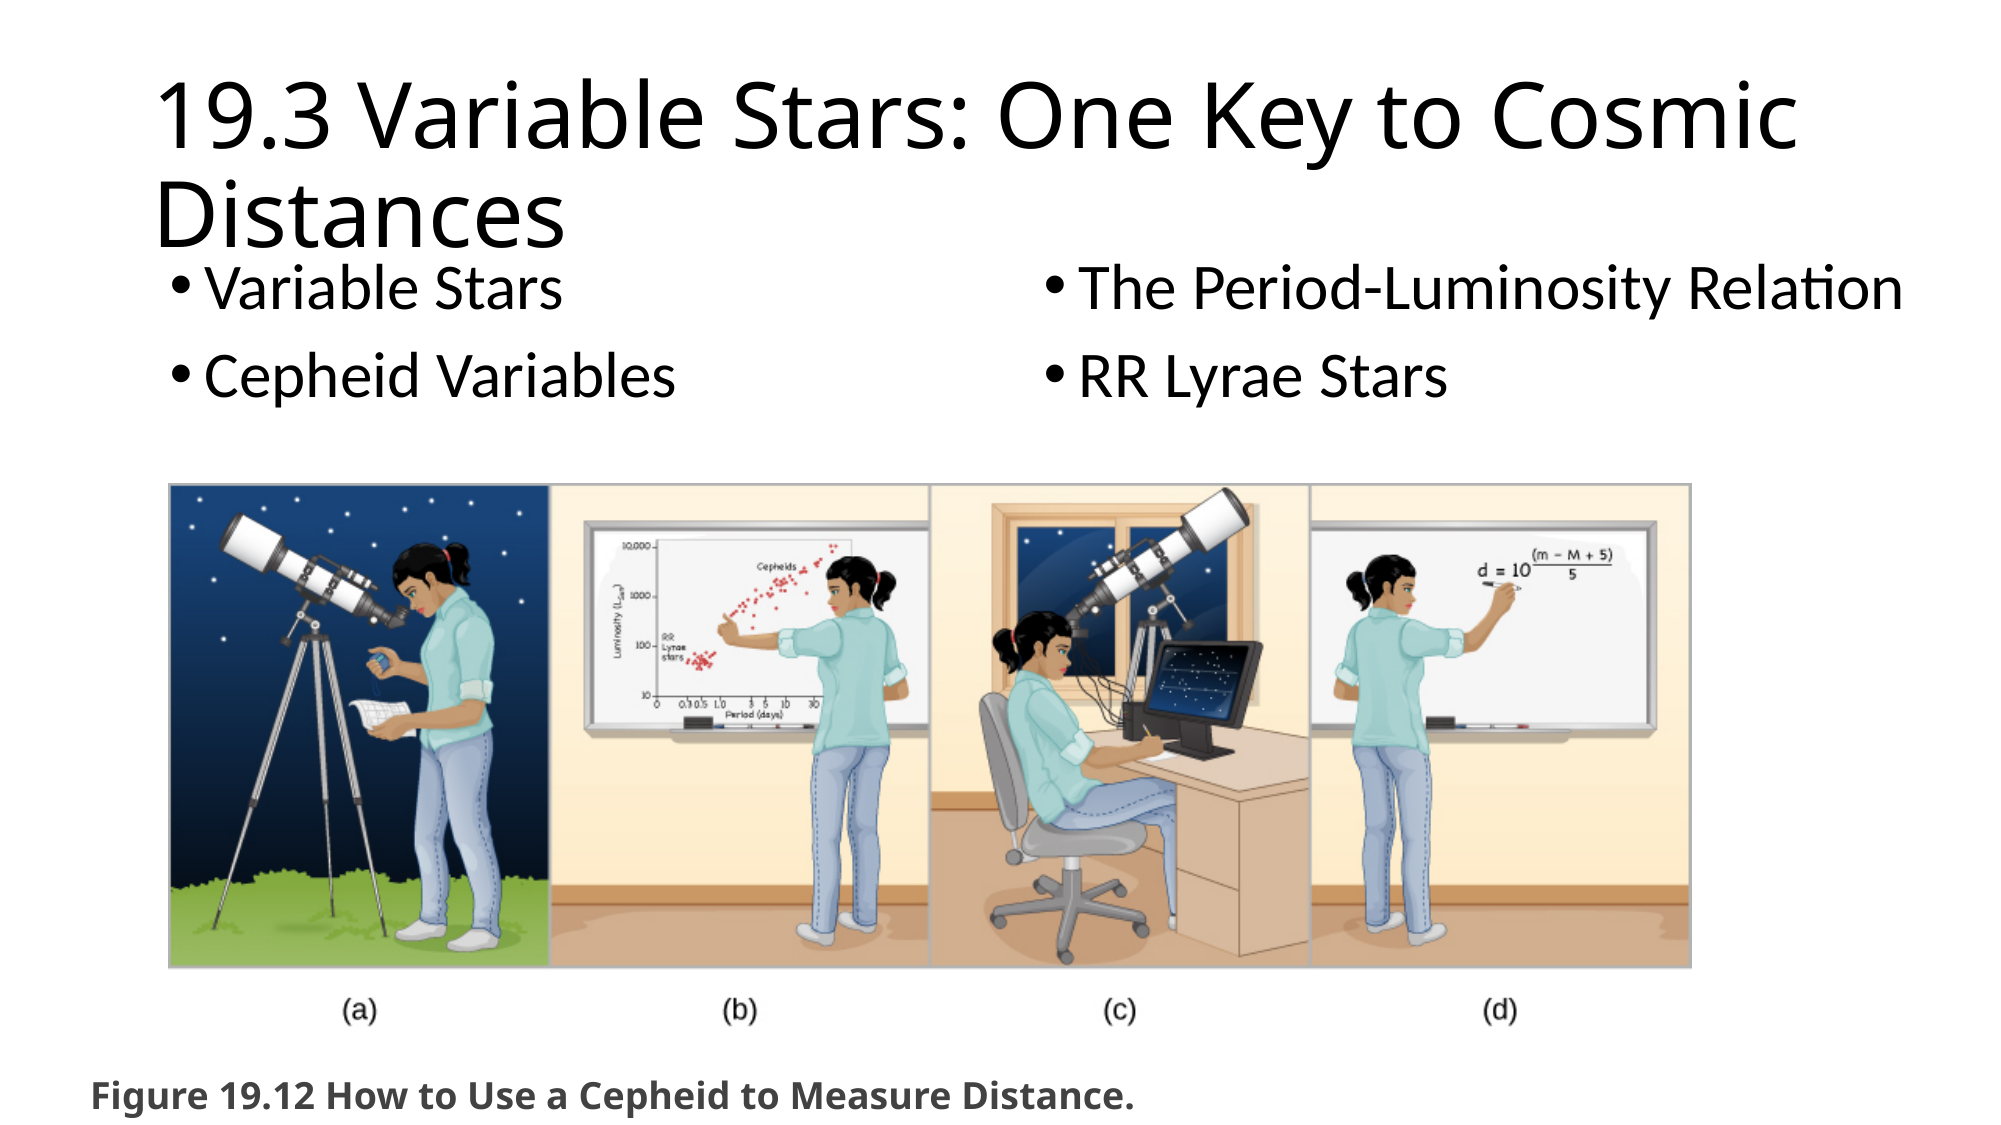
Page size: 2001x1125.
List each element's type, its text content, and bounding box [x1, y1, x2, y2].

list Variable Stars Cepheid Variables The Period-Luminosity Relation RR Lyrae Stars [154, 245, 1933, 484]
text_box Figure 19.12 How to Use a Cepheid to Measure Distance. [75, 1064, 1151, 1125]
picture [168, 483, 1692, 1028]
title 19.3 Variable Stars: One Key to Cosmic Distances [137, 59, 2000, 278]
